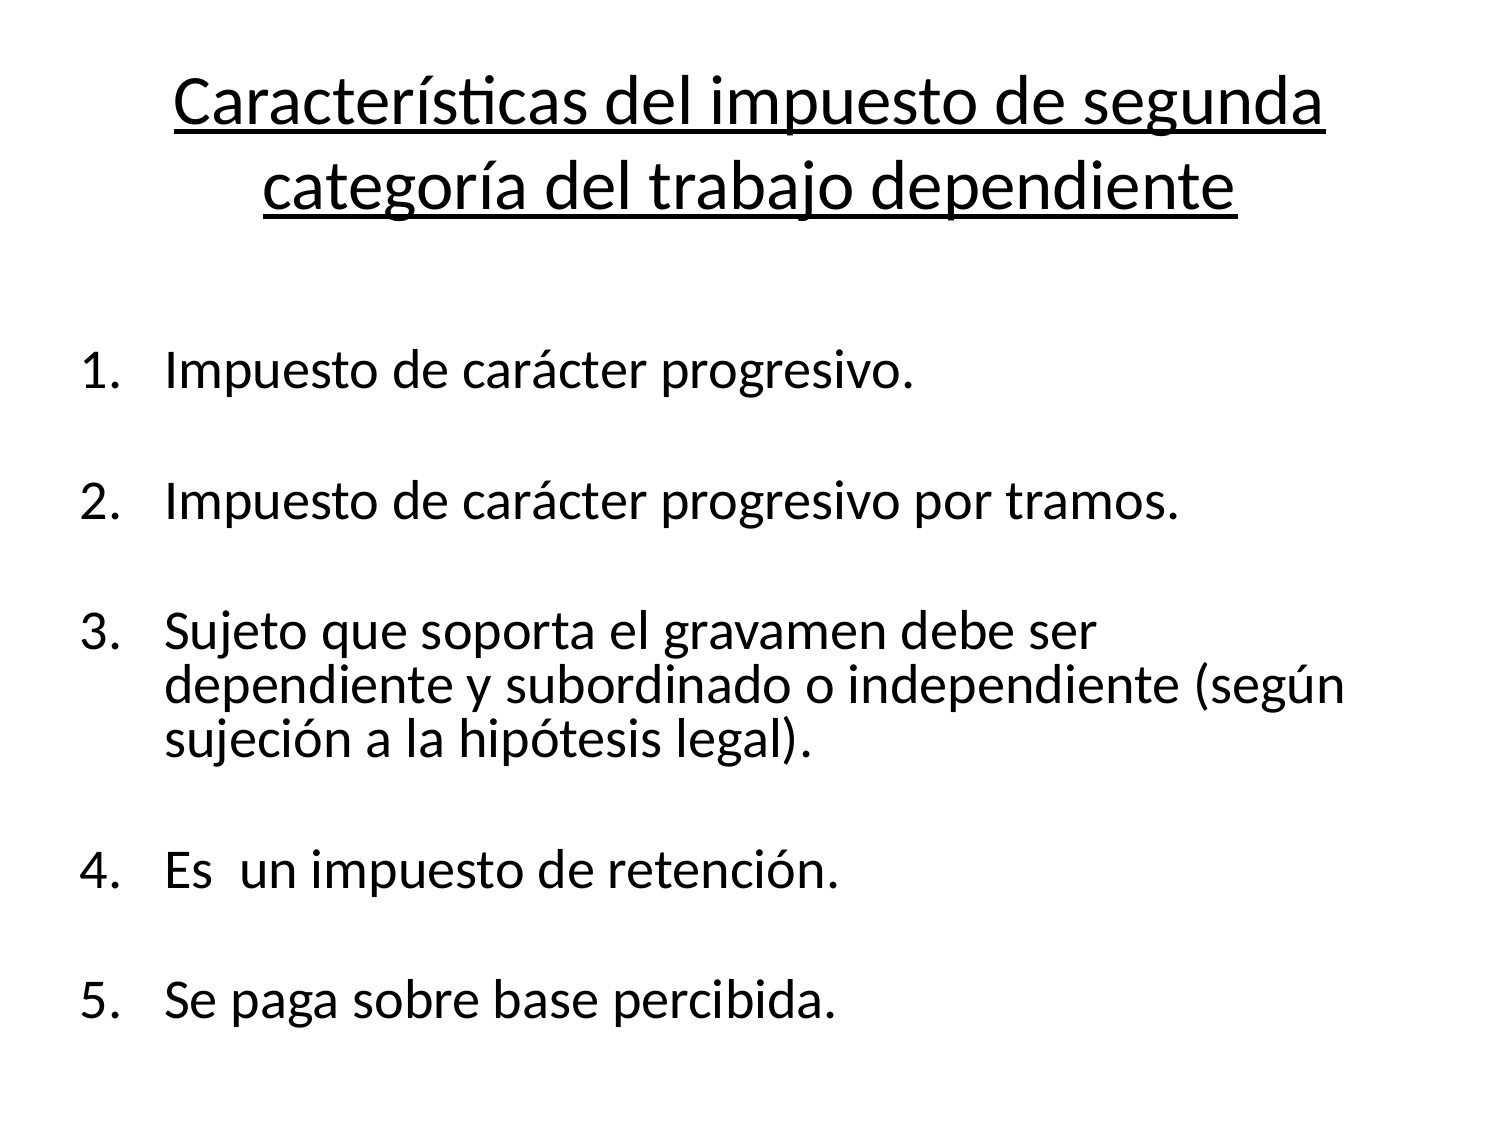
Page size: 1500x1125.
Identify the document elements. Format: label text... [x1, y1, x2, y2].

list Impuesto de carácter progresivo. Impuesto de carácter progresivo por tramos. Sujeto que soporta el gravamen debe ser dependiente y subordinado o independiente (según sujeción a la hipótesis legal). Es un impuesto de retención. Se paga sobre base percibida. [64, 337, 1416, 1125]
title Características del impuesto de segunda categoría del trabajo dependiente [74, 44, 1426, 233]
